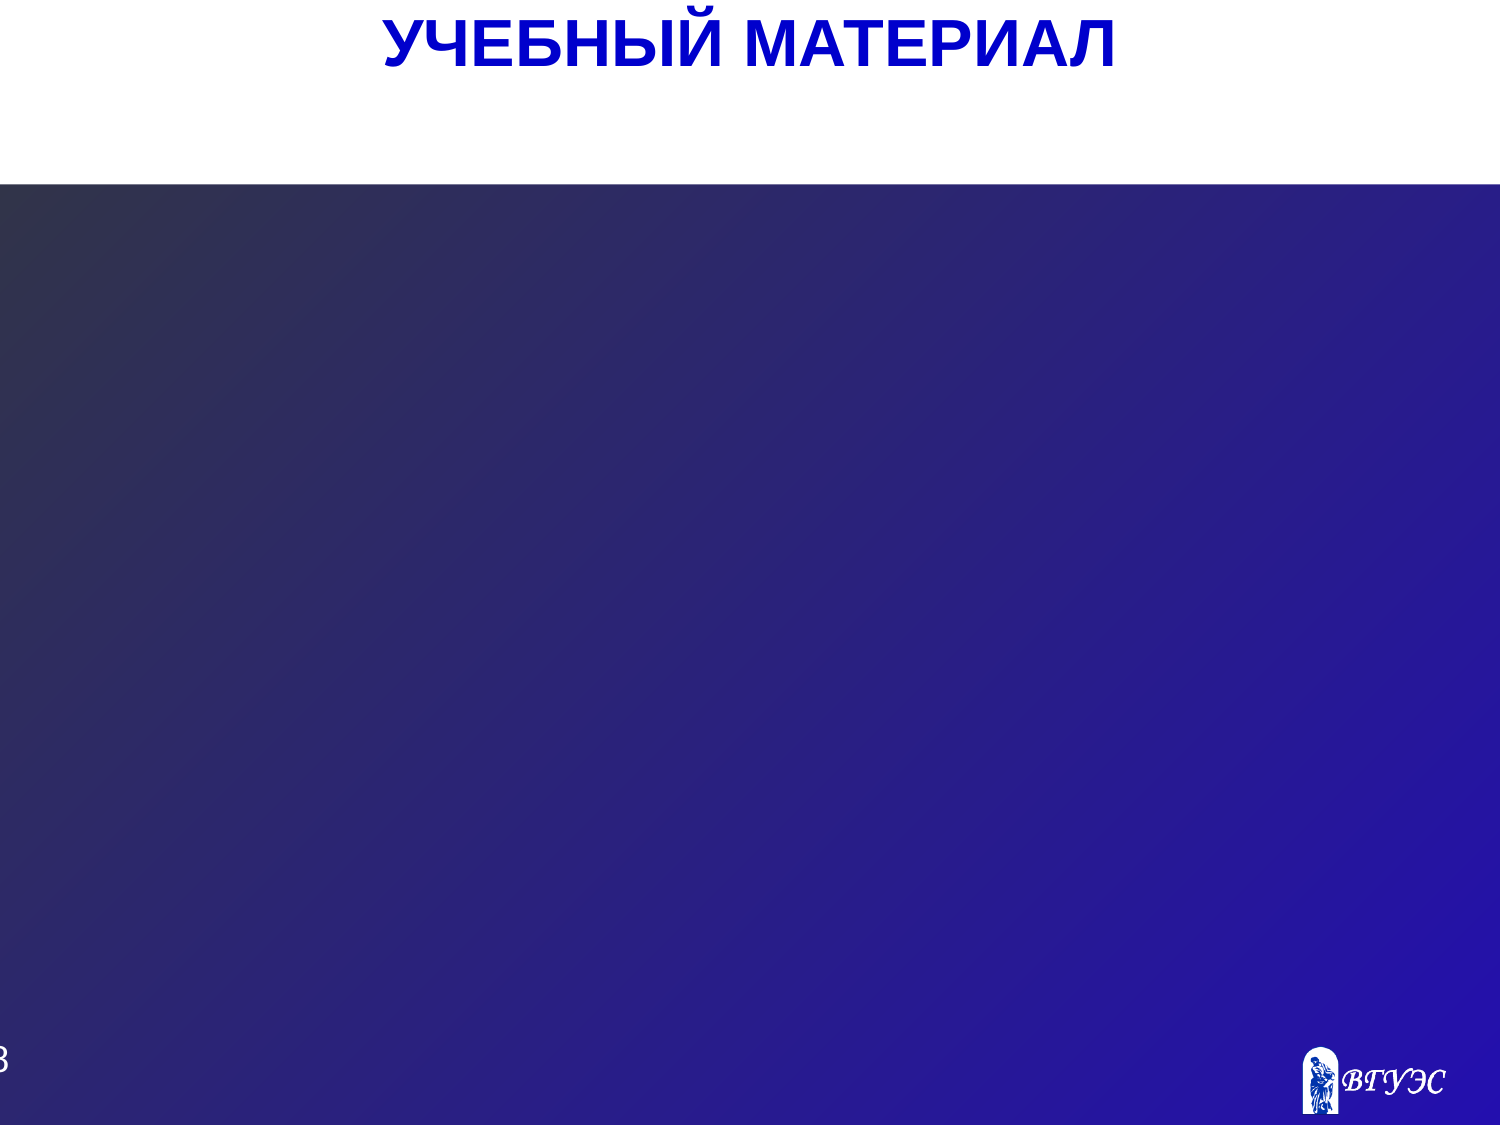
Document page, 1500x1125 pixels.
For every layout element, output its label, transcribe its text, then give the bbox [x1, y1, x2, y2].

text_box УЧЕБНЫЙ МАТЕРИАЛ [53, 0, 1447, 185]
picture [1302, 1046, 1447, 1115]
text_box [53, 231, 1447, 1035]
text_box 8 [0, 1034, 160, 1080]
